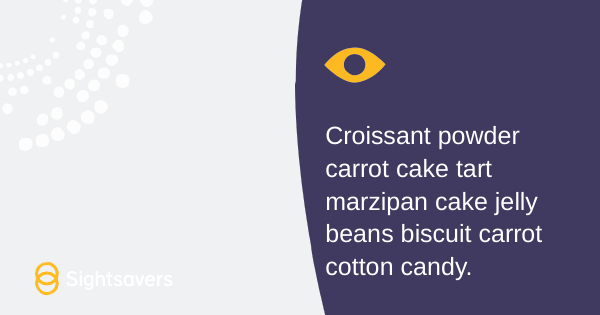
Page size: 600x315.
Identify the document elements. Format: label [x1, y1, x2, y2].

text_box [35, 261, 173, 296]
picture [0, 0, 600, 315]
